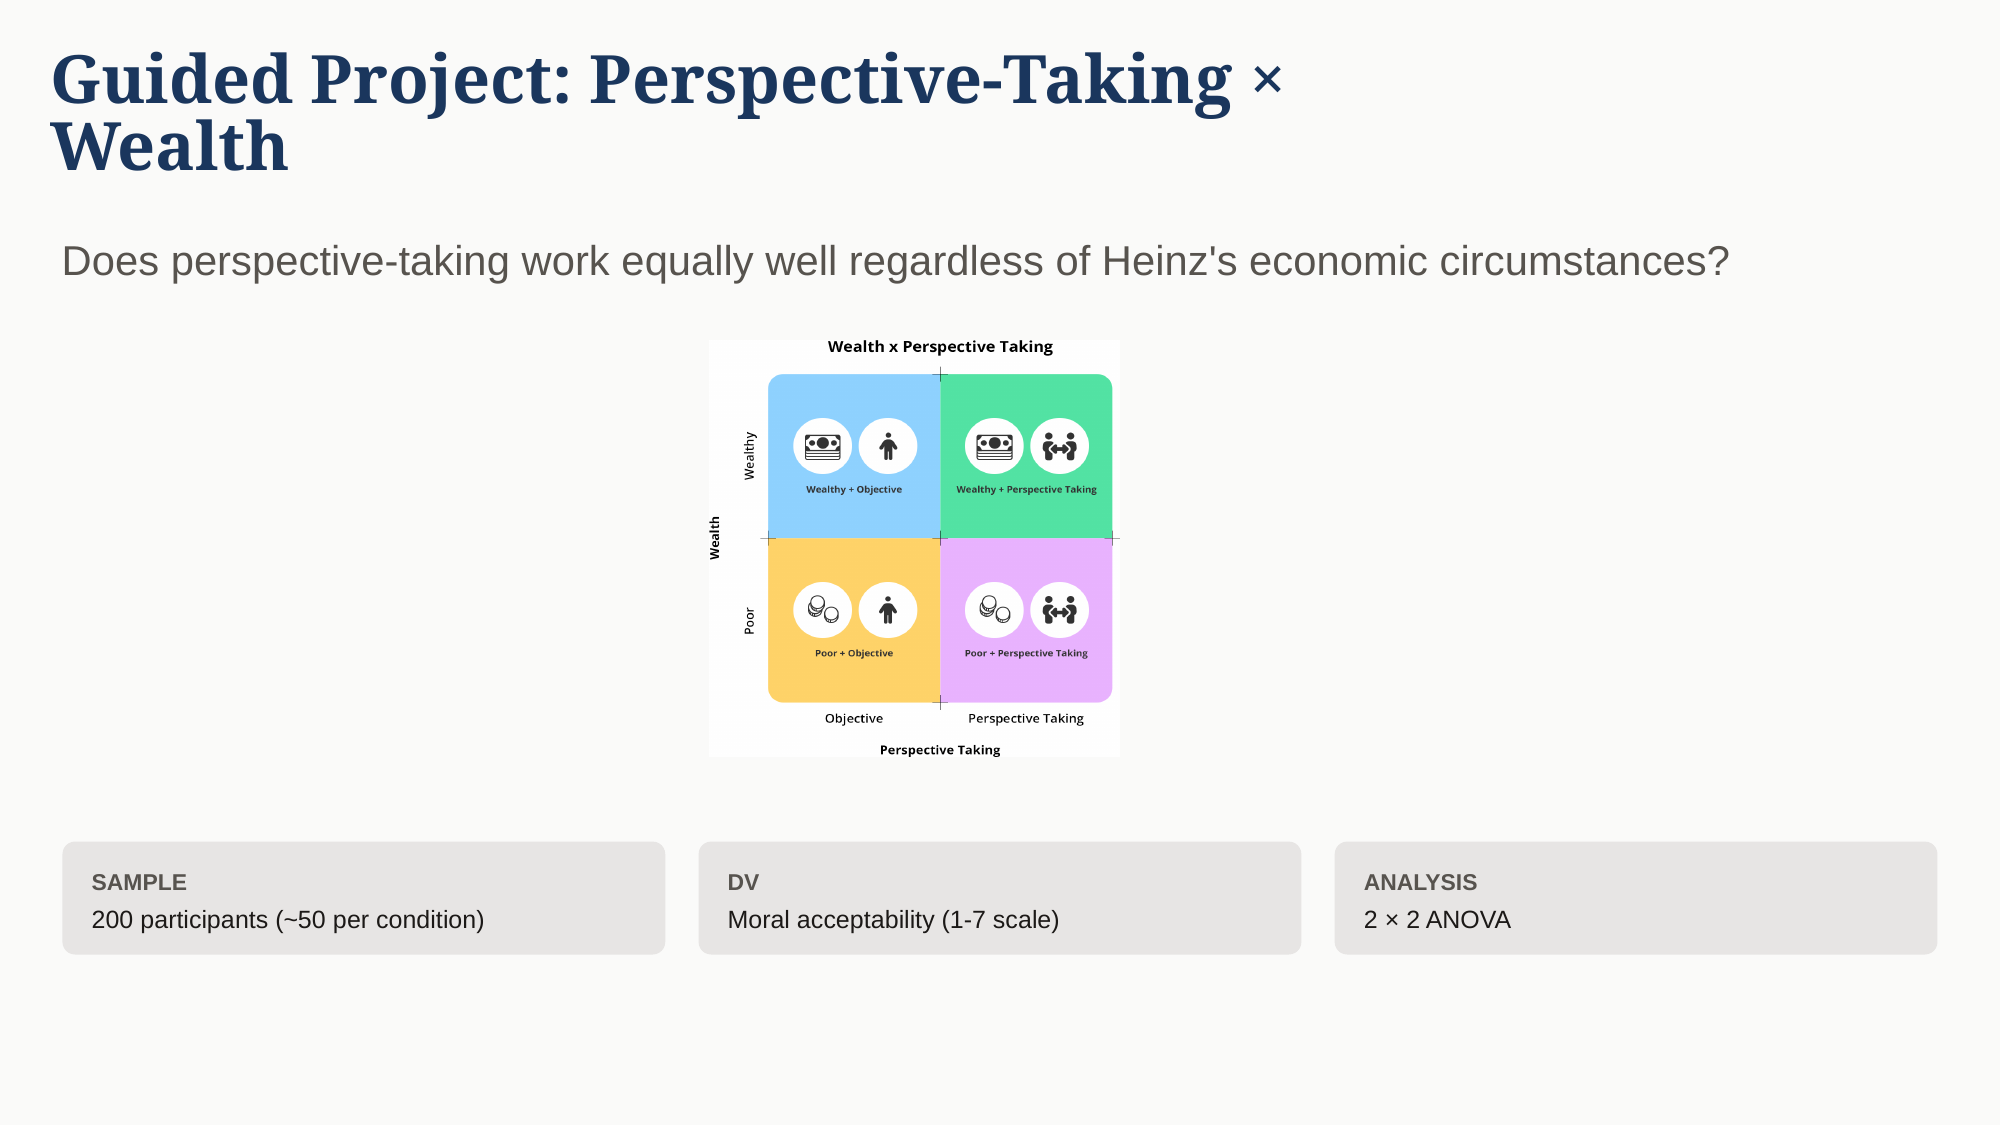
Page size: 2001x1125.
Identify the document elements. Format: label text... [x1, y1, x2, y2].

text_box Moral acceptability (1-7 scale) [727, 898, 1284, 934]
text_box SAMPLE [91, 862, 647, 895]
text_box 2 × 2 ANOVA [1363, 898, 1920, 934]
text_box 200 participants (~50 per condition) [91, 898, 647, 934]
text_box DV [727, 862, 1284, 895]
picture [709, 340, 1120, 757]
text_box ANALYSIS [1363, 862, 1920, 895]
text_box Guided Project: Perspective-Taking × Wealth [49, 50, 1370, 117]
text_box [698, 841, 1302, 955]
text_box Does perspective-taking work equally well regardless of Heinz's economic circumstances? [61, 242, 1975, 284]
text_box [1334, 841, 1938, 955]
text_box [62, 841, 666, 955]
